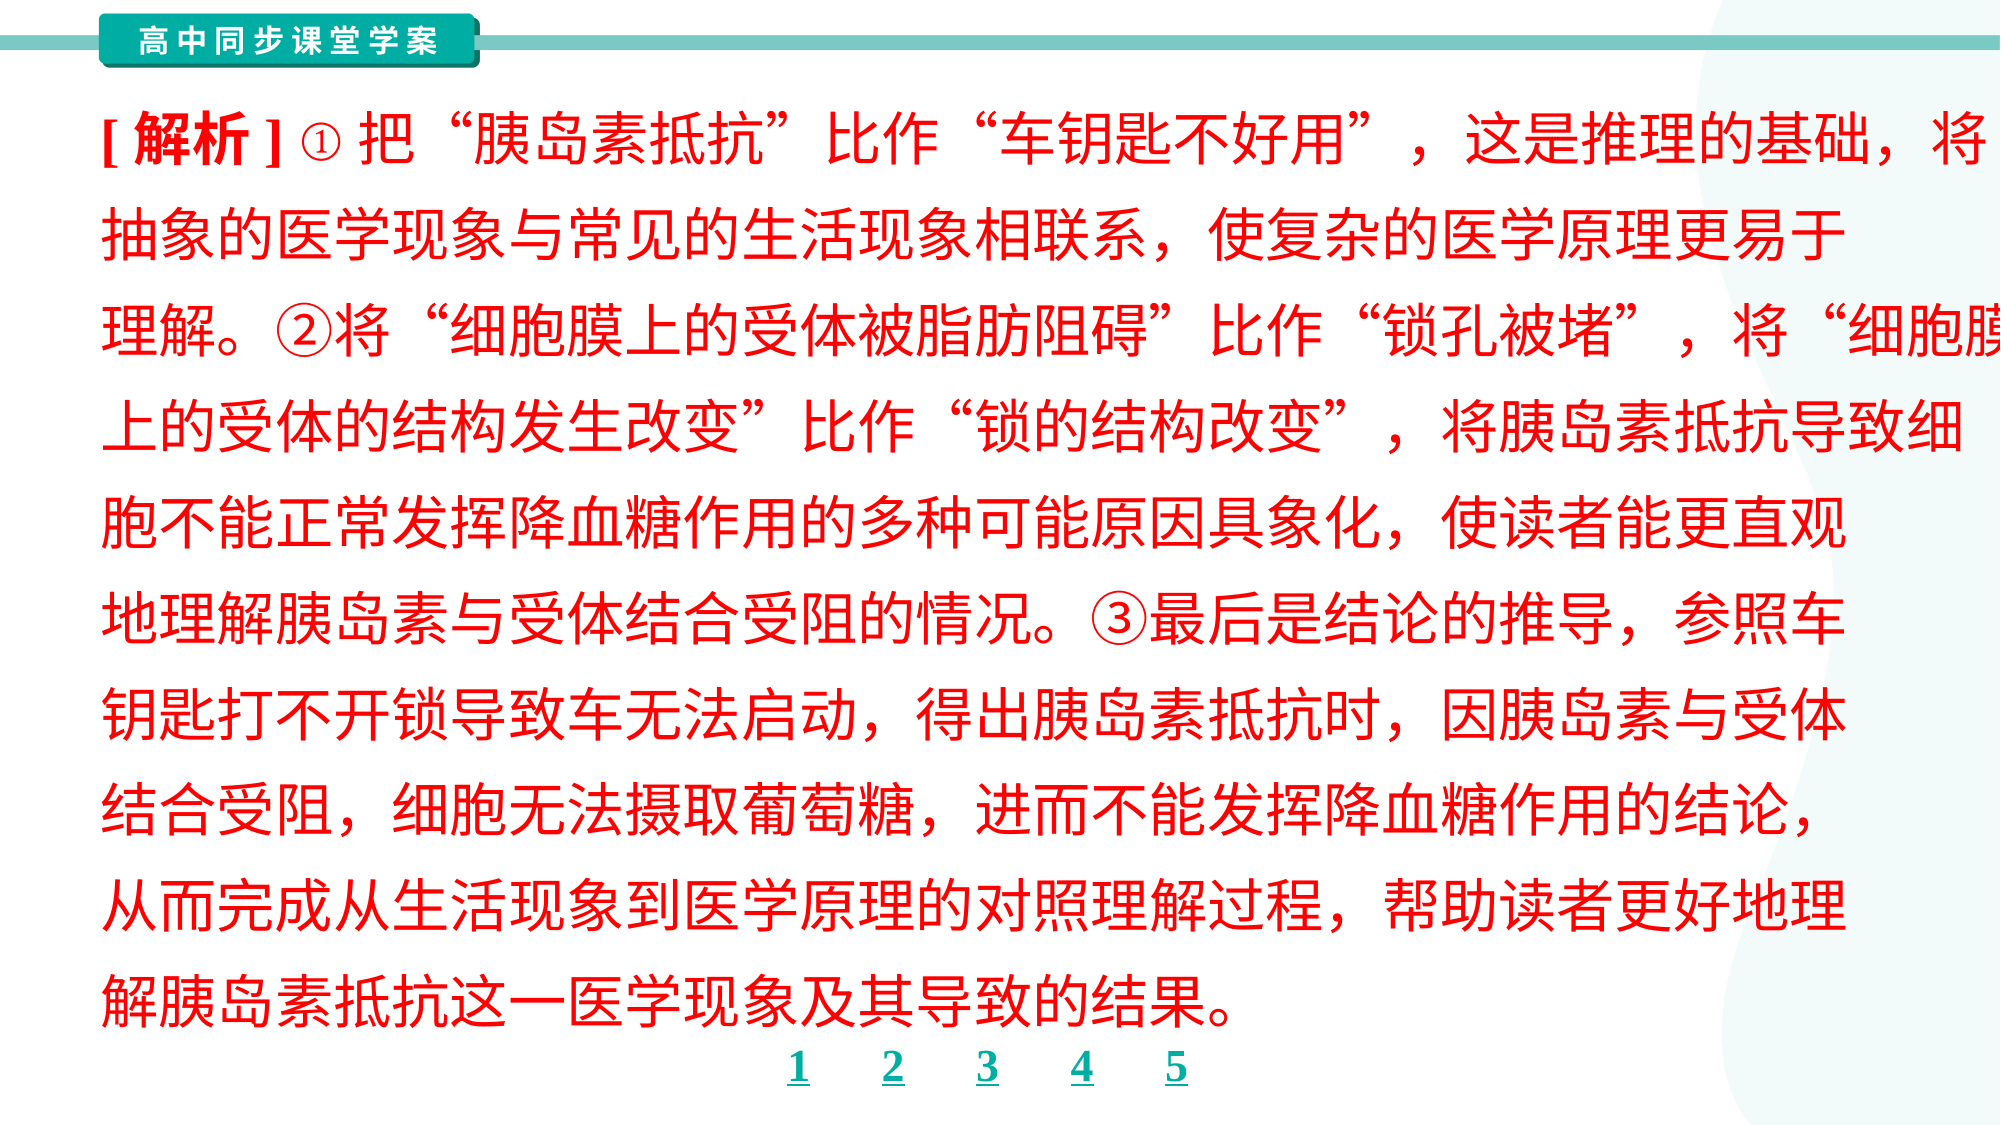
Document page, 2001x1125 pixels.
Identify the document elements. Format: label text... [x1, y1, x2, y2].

text_box [解析] ①把“胰岛素抵抗”比作“车钥匙不好用”，这是推理的基础，将 抽象的医学现象与常见的生活现象相联系，使复杂的医学原理更易于 理解。②将“细胞膜上的受体被脂肪阻碍”比作“锁孔被堵”，将“细胞膜 上的受体的结构发生改变”比作“锁的结构改变”，将胰岛素抵抗导致细 胞不能正常发挥降血糖作用的多种可能原因具象化，使读者能更直观 地理解胰岛素与受体结合受阻的情况。③最后是结论的推导，参照车 钥匙打不开锁导致车无法启动，得出胰岛素抵抗时，因胰岛素与受体 结合受阻，细胞无法摄取葡萄糖，进而不能发挥降血糖作用的结论， 从而完成从生活现象到医学原理的对照理解过程，帮助读者更好地理 解胰岛素抵抗这一医学现象及其导致的结果。 [100, 76, 1899, 1036]
picture [0, 0, 2000, 1125]
